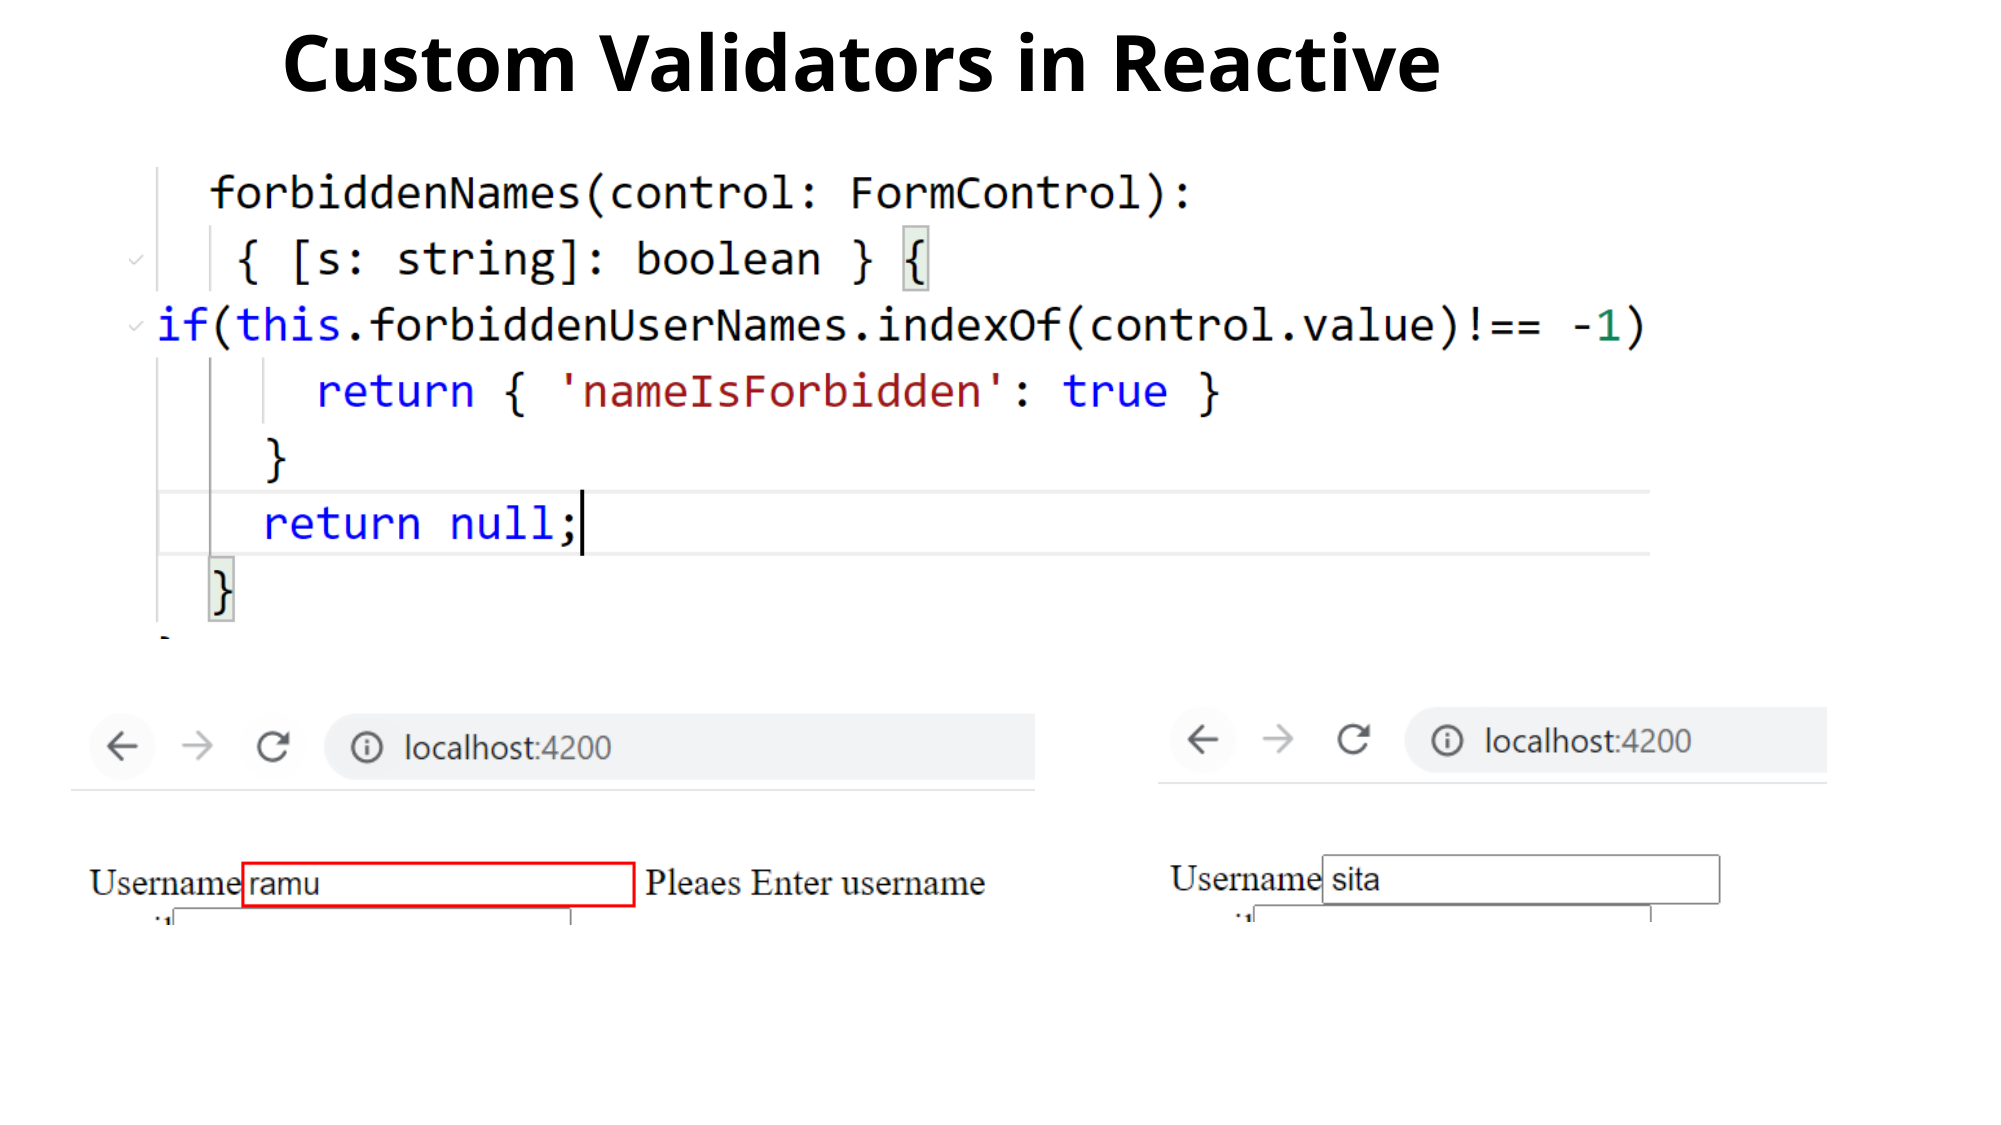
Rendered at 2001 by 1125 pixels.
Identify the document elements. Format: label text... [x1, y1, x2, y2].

picture [1157, 701, 1827, 922]
picture [71, 706, 1035, 925]
title Custom Validators in Reactive [0, 16, 1725, 117]
picture [129, 167, 1650, 639]
